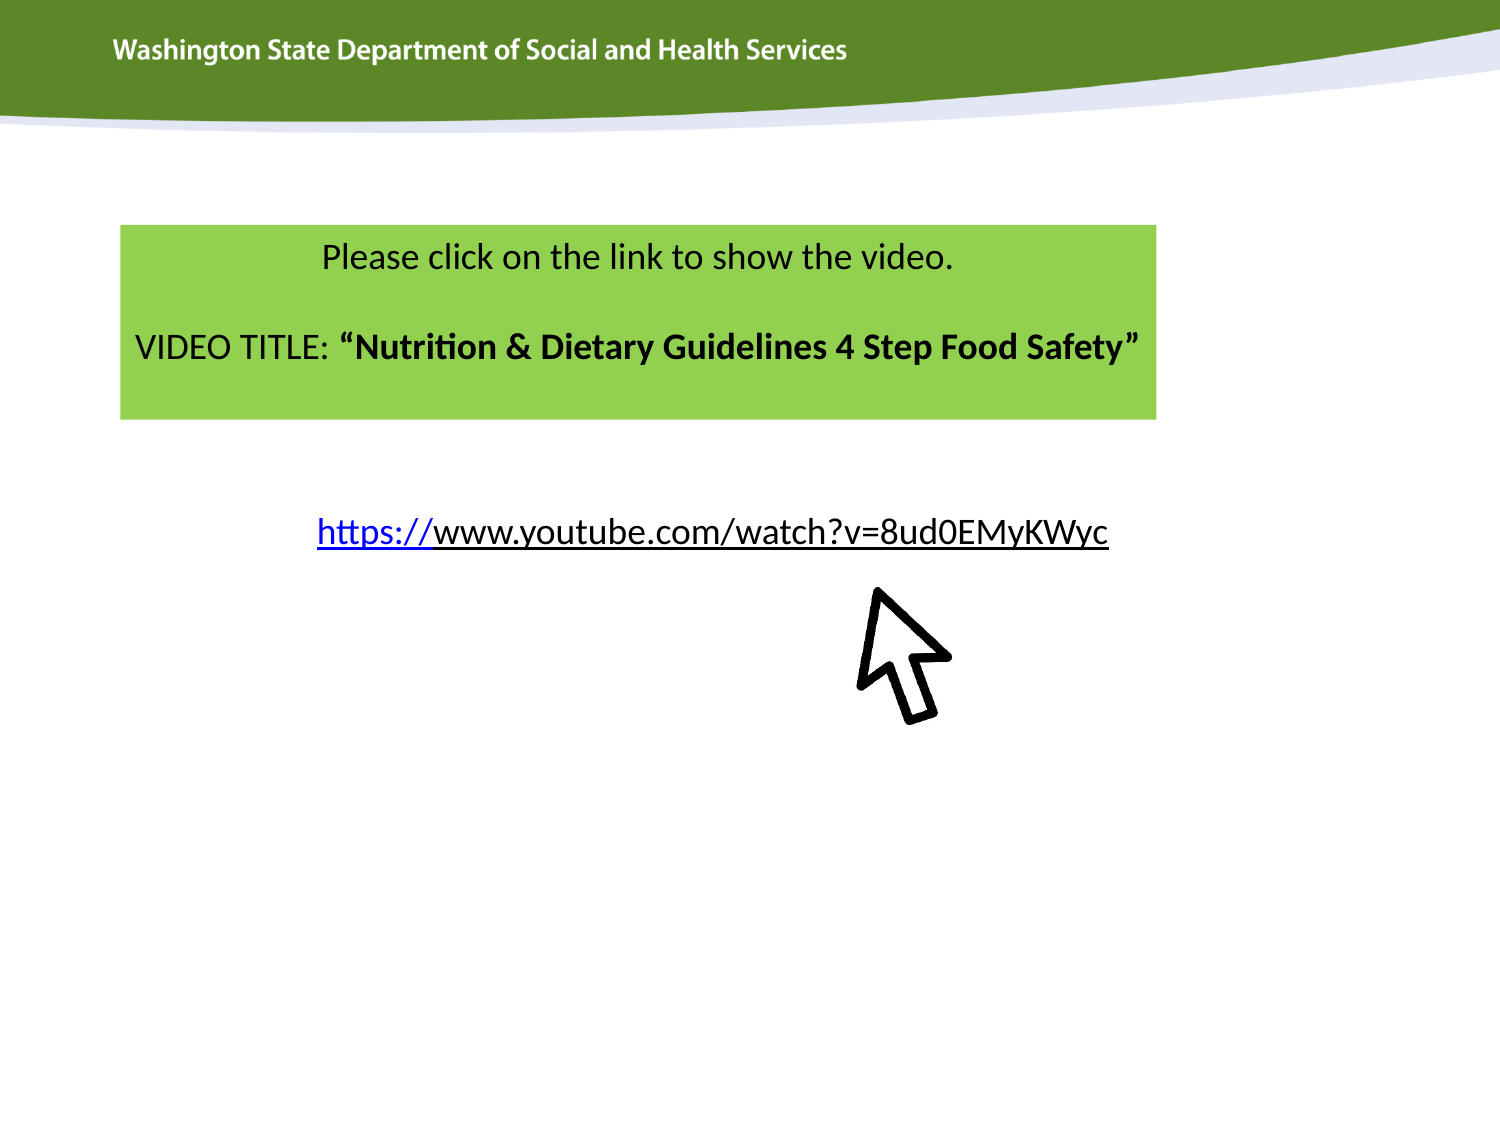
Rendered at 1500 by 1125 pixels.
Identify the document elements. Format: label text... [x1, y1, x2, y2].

picture [0, 0, 1500, 147]
picture [835, 587, 973, 726]
text_box Please click on the link to show the video. VIDEO TITLE: “Nutrition & Dietary Guidelines 4 Step Food Safety” [120, 224, 1157, 420]
text_box https://www.youtube.com/watch?v=8ud0EMyKWyc [302, 499, 1275, 560]
